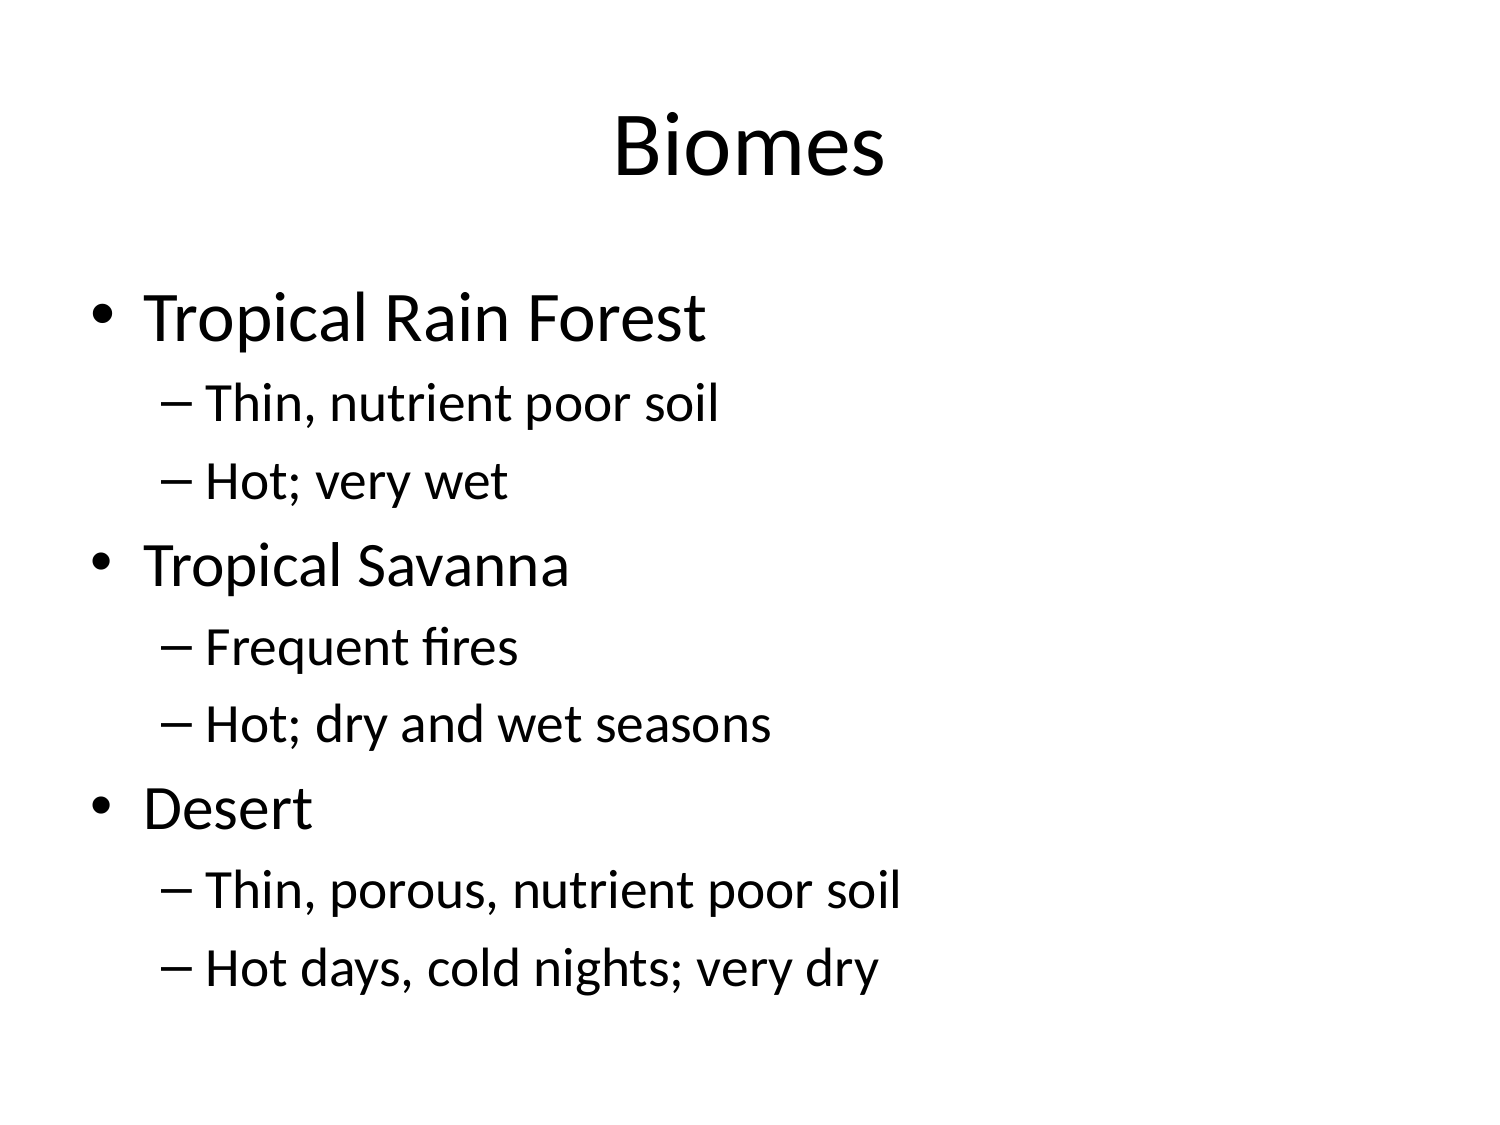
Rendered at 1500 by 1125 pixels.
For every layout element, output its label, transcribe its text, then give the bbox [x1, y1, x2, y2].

title Biomes [75, 45, 1425, 233]
list Tropical Rain Forest Thin, nutrient poor soil Hot; very wet Tropical Savanna Frequent fires Hot; dry and wet seasons Desert Thin, porous, nutrient poor soil Hot days, cold nights; very dry [75, 262, 1425, 1005]
